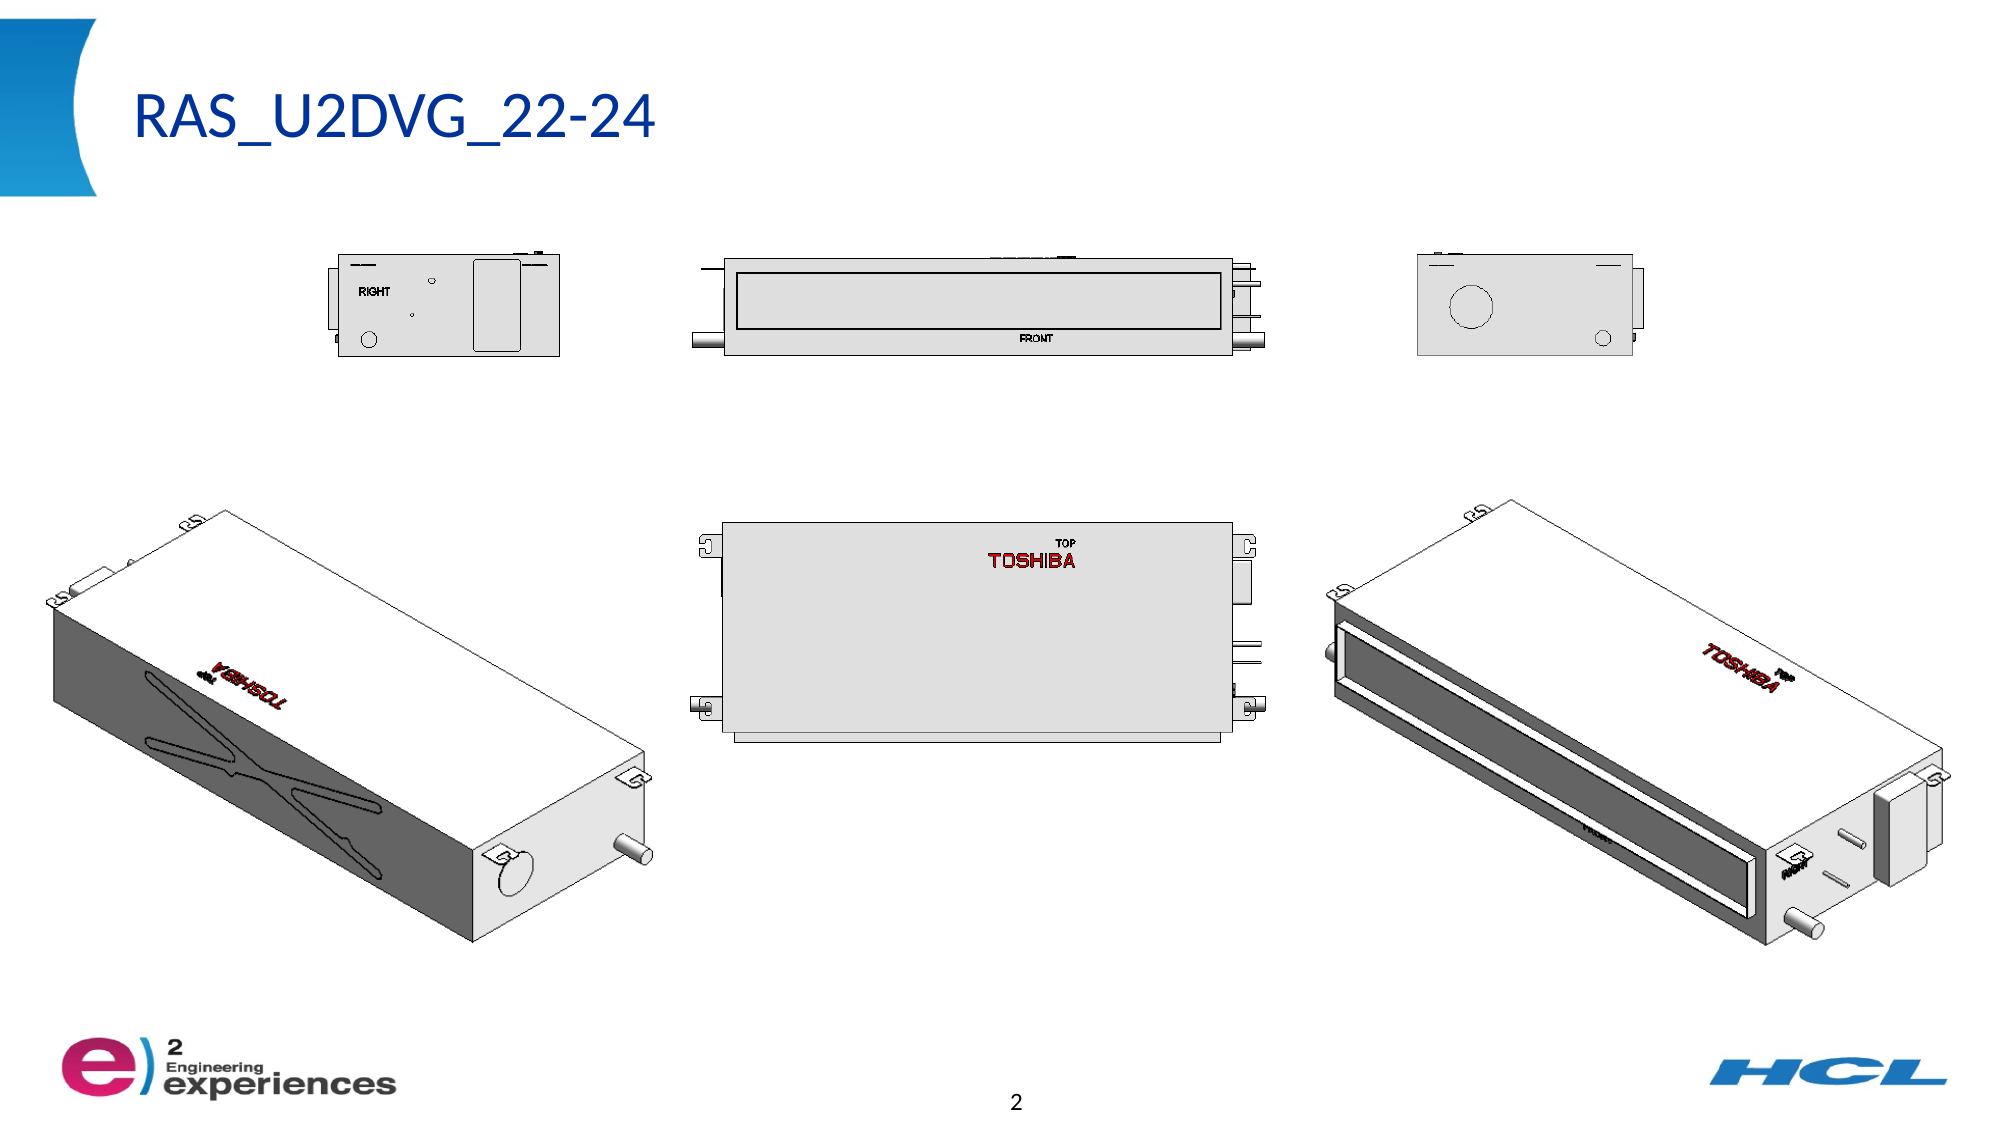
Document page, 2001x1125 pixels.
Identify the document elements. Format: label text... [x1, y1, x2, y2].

picture [0, 0, 2000, 1125]
text_box RAS_U2DVG_22-24 [118, 63, 672, 159]
